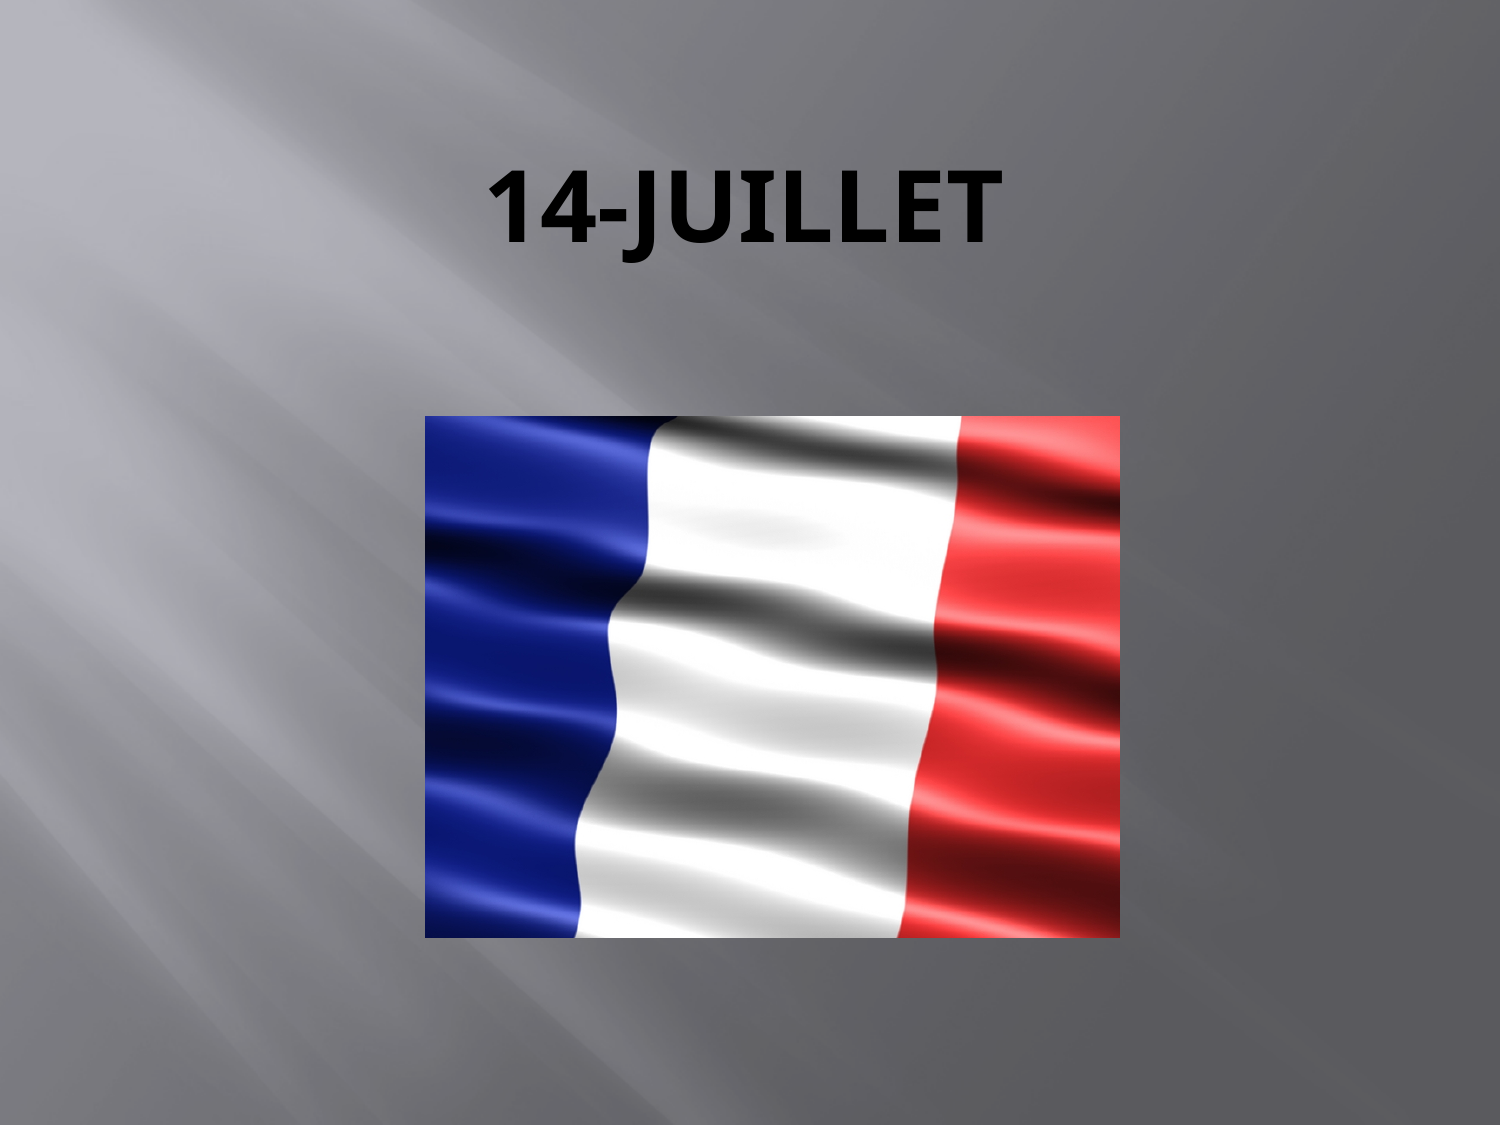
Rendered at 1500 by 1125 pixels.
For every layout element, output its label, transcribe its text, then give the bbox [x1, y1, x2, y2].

title 14-Juillet [69, 0, 1420, 263]
picture [424, 416, 1121, 938]
